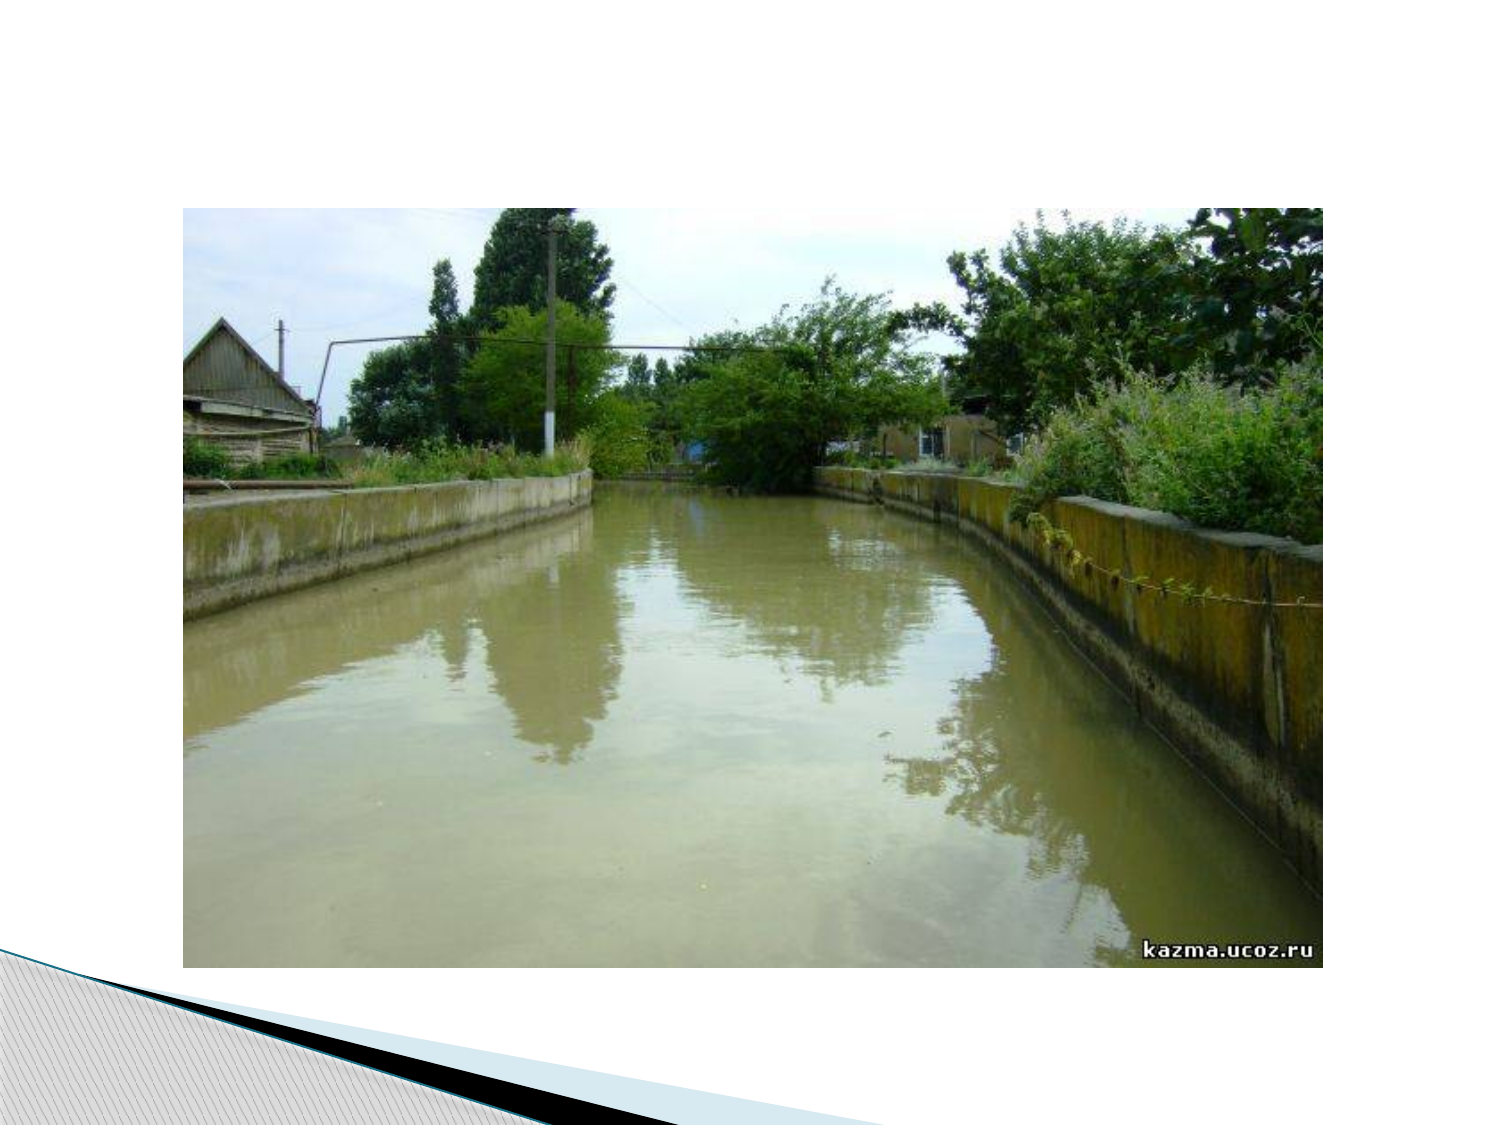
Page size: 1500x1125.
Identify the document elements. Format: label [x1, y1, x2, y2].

picture [182, 207, 1324, 969]
